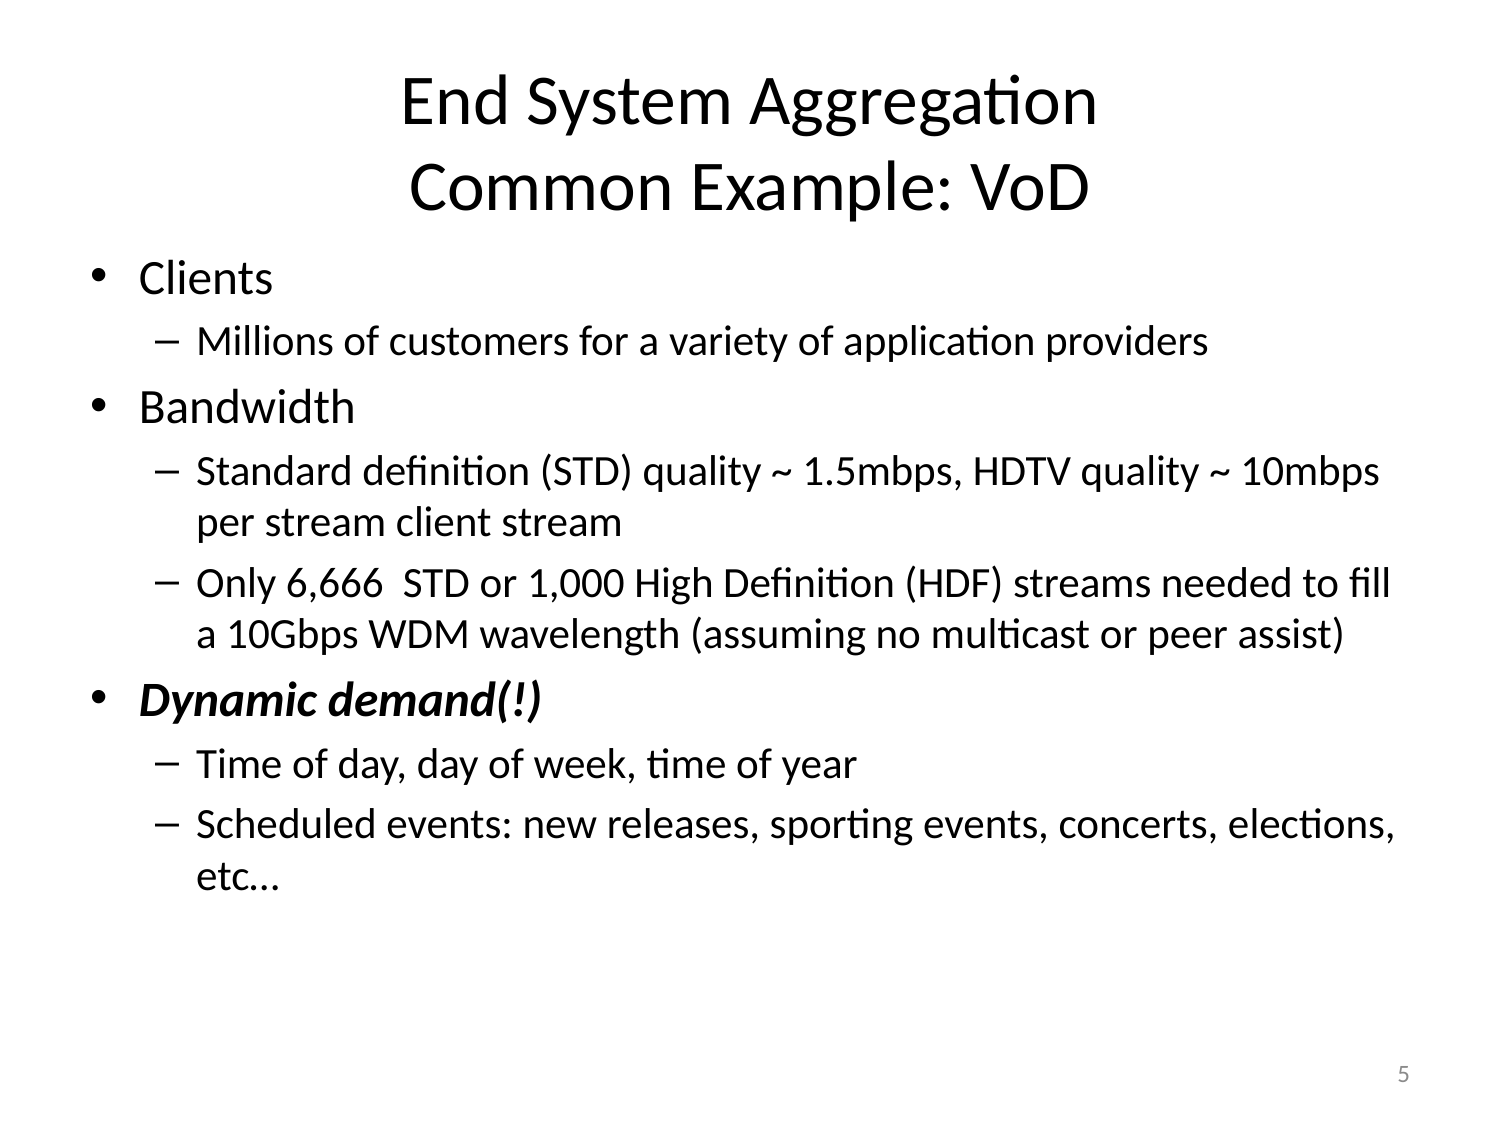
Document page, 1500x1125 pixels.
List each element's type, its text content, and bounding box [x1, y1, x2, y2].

list Clients Millions of customers for a variety of application providers Bandwidth Standard definition (STD) quality ~ 1.5mbps, HDTV quality ~ 10mbps per stream client stream Only 6,666 STD or 1,000 High Definition (HDF) streams needed to fill a 10Gbps WDM wavelength (assuming no multicast or peer assist) Dynamic demand(!) Time of day, day of week, time of year Scheduled events: new releases, sporting events, concerts, elections, etc… [75, 237, 1425, 963]
slide_number 5 [1074, 1042, 1425, 1103]
title End System Aggregation Common Example: VoD [75, 45, 1425, 233]
